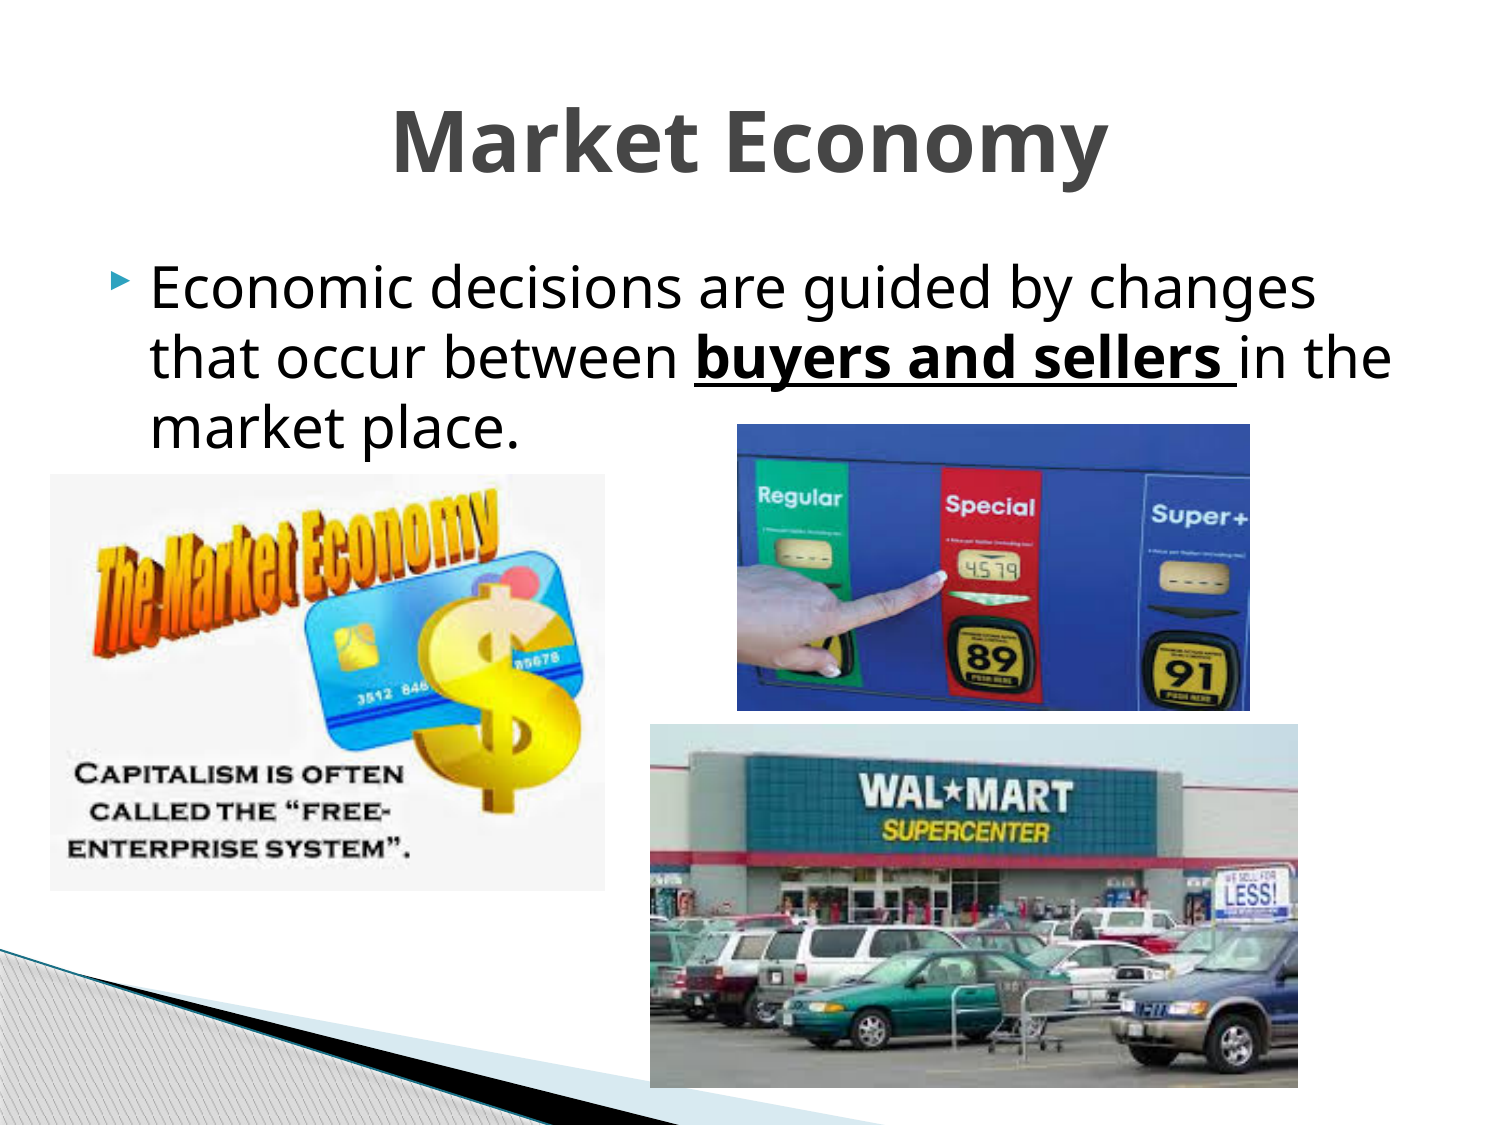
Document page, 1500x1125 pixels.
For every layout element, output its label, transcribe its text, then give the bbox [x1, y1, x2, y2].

title Market Economy [75, 45, 1425, 233]
picture [49, 474, 605, 891]
picture [649, 724, 1298, 1088]
list Economic decisions are guided by changes that occur between buyers and sellers in the market place. [75, 243, 1425, 986]
picture [737, 424, 1251, 712]
